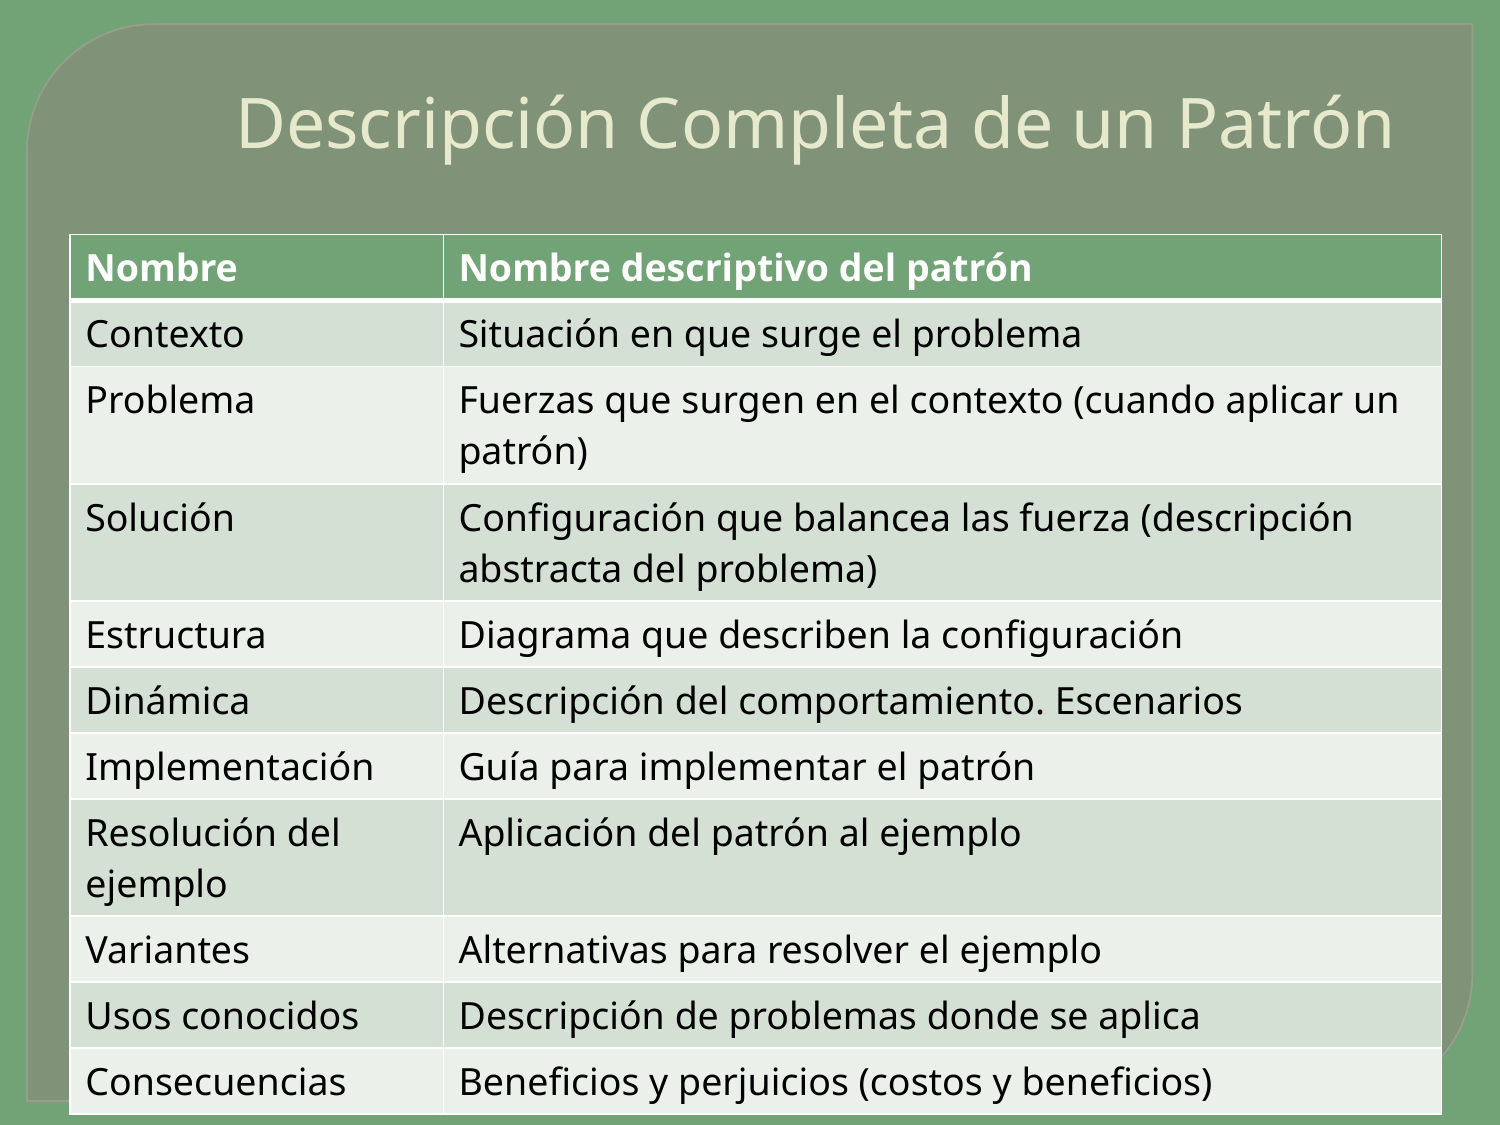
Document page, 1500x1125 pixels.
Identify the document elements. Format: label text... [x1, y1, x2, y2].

table_cell Solución [71, 485, 443, 600]
table_cell Aplicación del patrón al ejemplo [444, 800, 1441, 915]
title Descripción Completa de un Patrón [70, 70, 1411, 170]
table_cell Contexto [71, 303, 443, 366]
table_cell Consecuencias [71, 1049, 443, 1113]
table_cell Descripción del comportamiento. Escenarios [444, 668, 1441, 732]
table_cell Problema [71, 367, 443, 483]
table_header Nombre [71, 235, 443, 298]
table_cell Alternativas para resolver el ejemplo [444, 917, 1441, 981]
table_cell Dinámica [71, 668, 443, 732]
table_cell Estructura [71, 602, 443, 666]
table_cell Situación en que surge el problema [444, 303, 1441, 366]
table_header Nombre descriptivo del patrón [444, 235, 1441, 298]
table_cell Guía para implementar el patrón [444, 734, 1441, 798]
table_cell Descripción de problemas donde se aplica [444, 983, 1441, 1047]
table_cell Fuerzas que surgen en el contexto (cuando aplicar un patrón) [444, 367, 1441, 483]
table_cell Usos conocidos [71, 983, 443, 1047]
table_cell Beneficios y perjuicios (costos y beneficios) [444, 1049, 1441, 1113]
table_cell Implementación [71, 734, 443, 798]
table_cell Diagrama que describen la configuración [444, 602, 1441, 666]
table_cell Variantes [71, 917, 443, 981]
table_cell Configuración que balancea las fuerza (descripción abstracta del problema) [444, 485, 1441, 600]
table_cell Resolución del ejemplo [71, 800, 443, 915]
